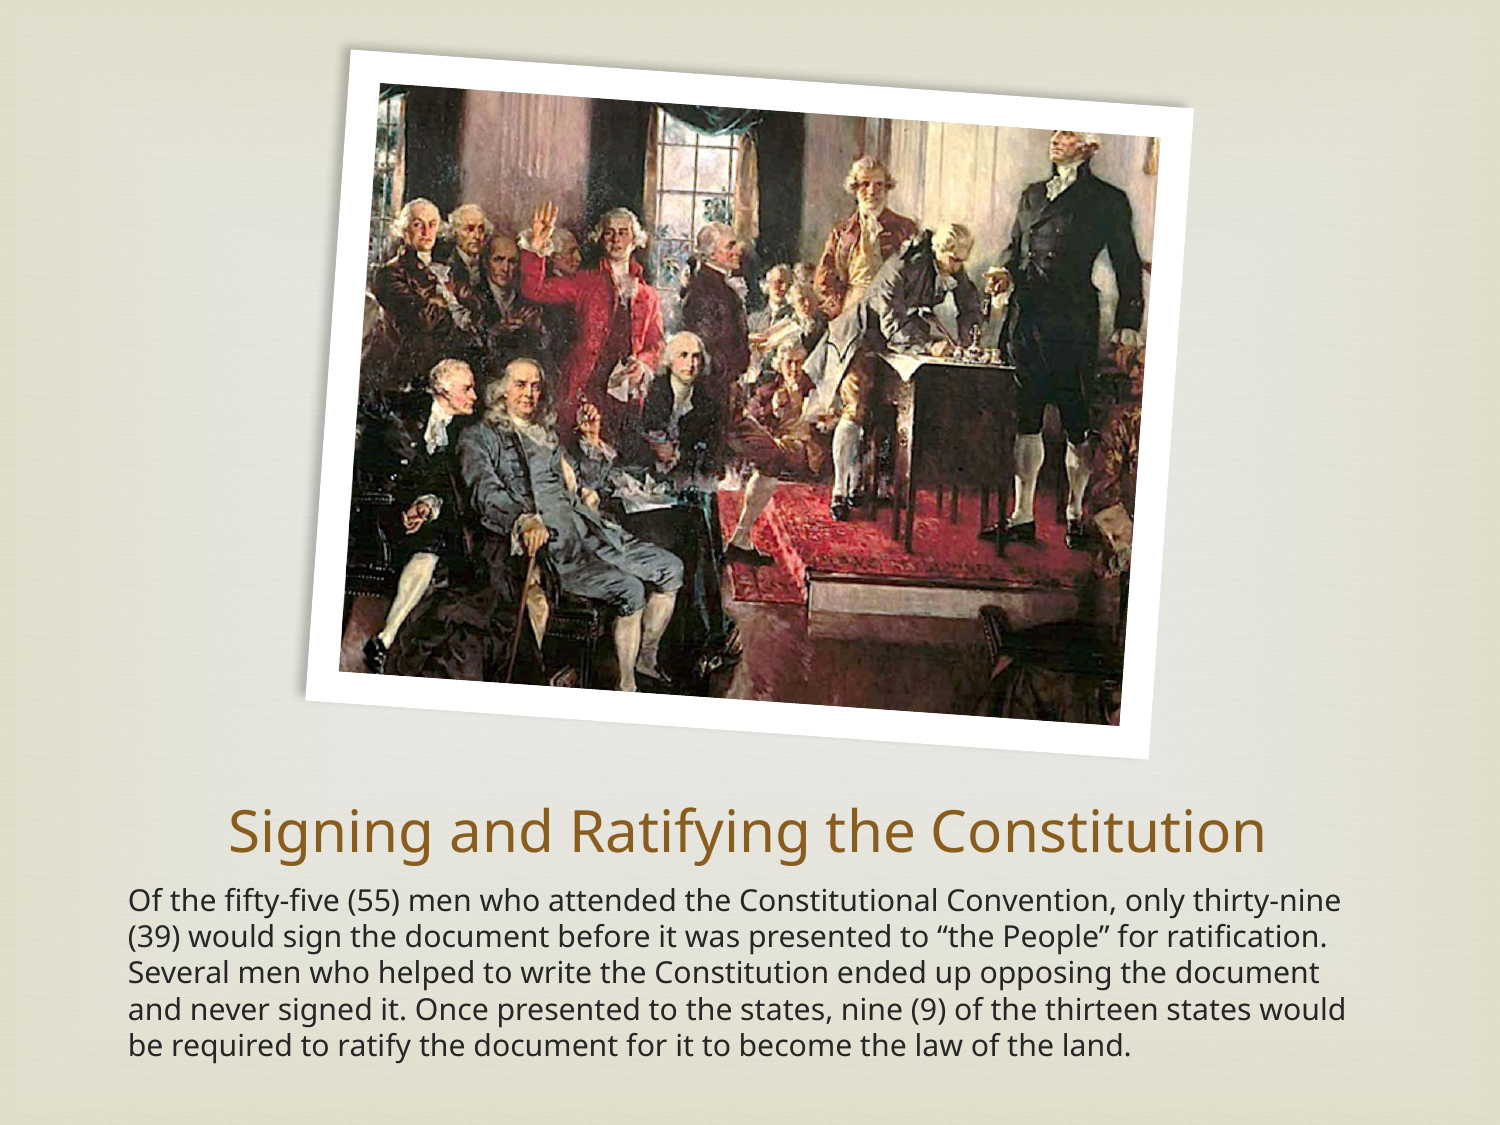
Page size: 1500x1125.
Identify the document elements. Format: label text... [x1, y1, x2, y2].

picture [339, 83, 1160, 726]
list Of the fifty-five (55) men who attended the Constitutional Convention, only thirty-nine (39) would sign the document before it was presented to “the People” for ratification. Several men who helped to write the Constitution ended up opposing the document and never signed it. Once presented to the states, nine (9) of the thirteen states would be required to ratify the document for it to become the law of the land. [112, 873, 1386, 1088]
title Signing and Ratifying the Constitution [111, 765, 1386, 872]
